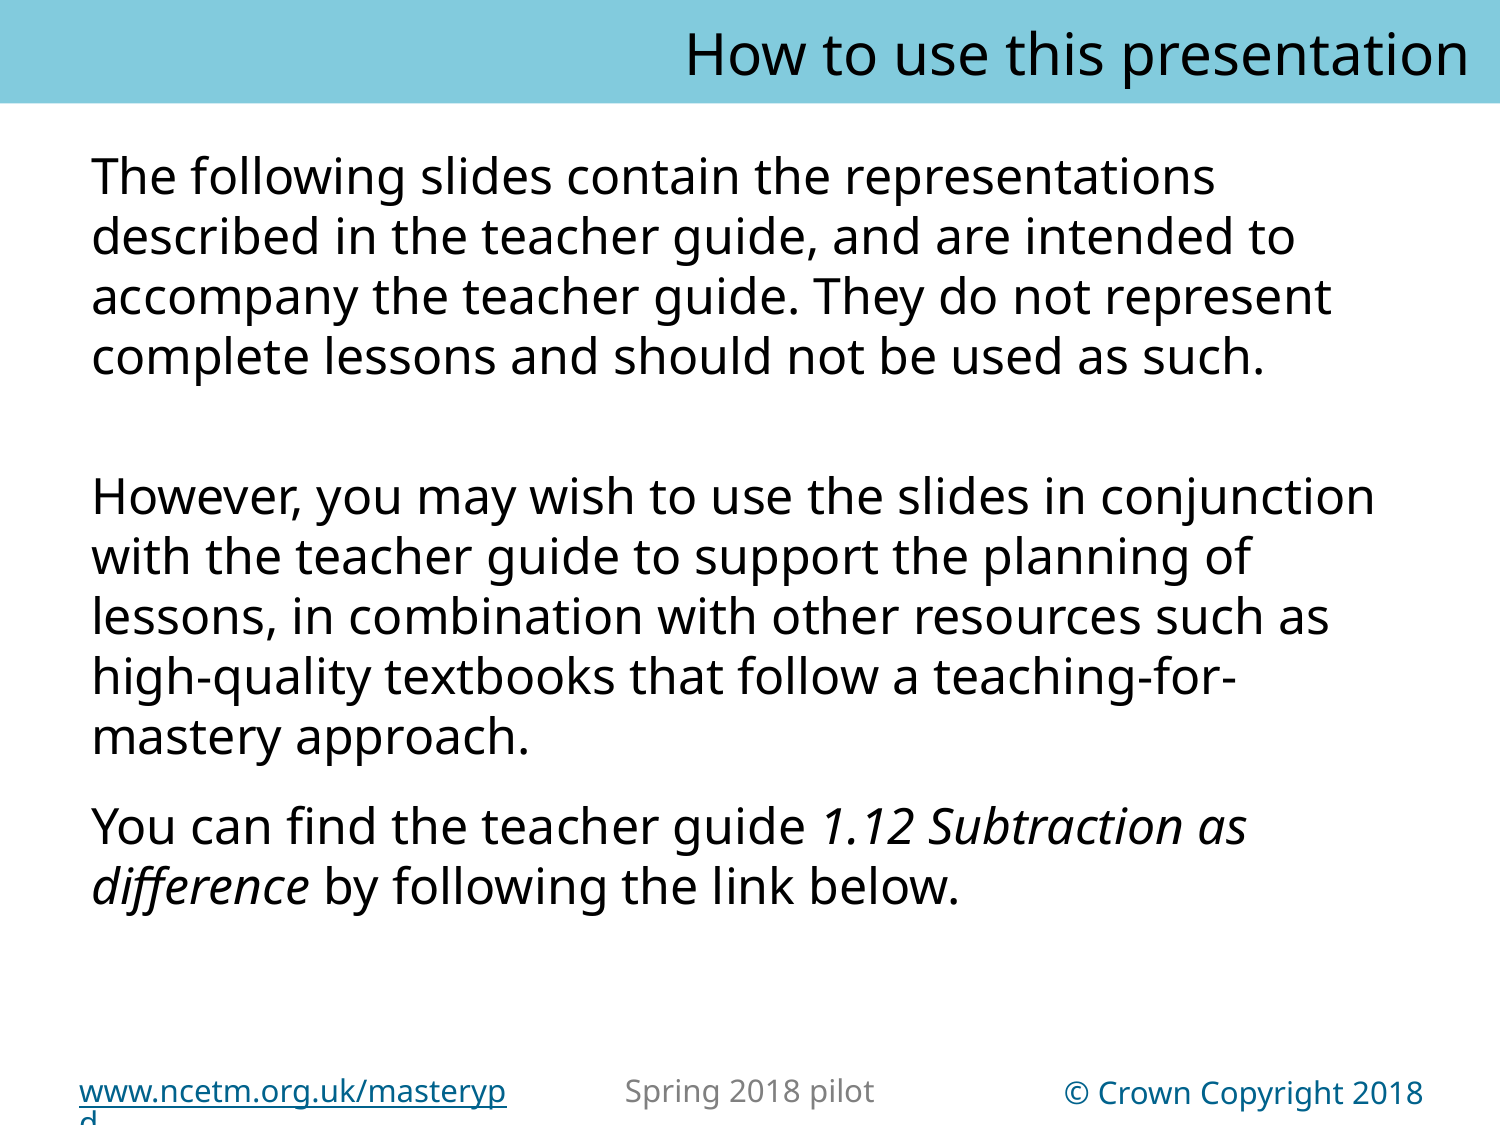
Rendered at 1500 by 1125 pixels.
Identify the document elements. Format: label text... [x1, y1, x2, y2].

list How to use this presentation [0, 0, 1500, 104]
list You can find the teacher guide 1.12 Subtraction as difference by following the link below. [76, 786, 1424, 972]
